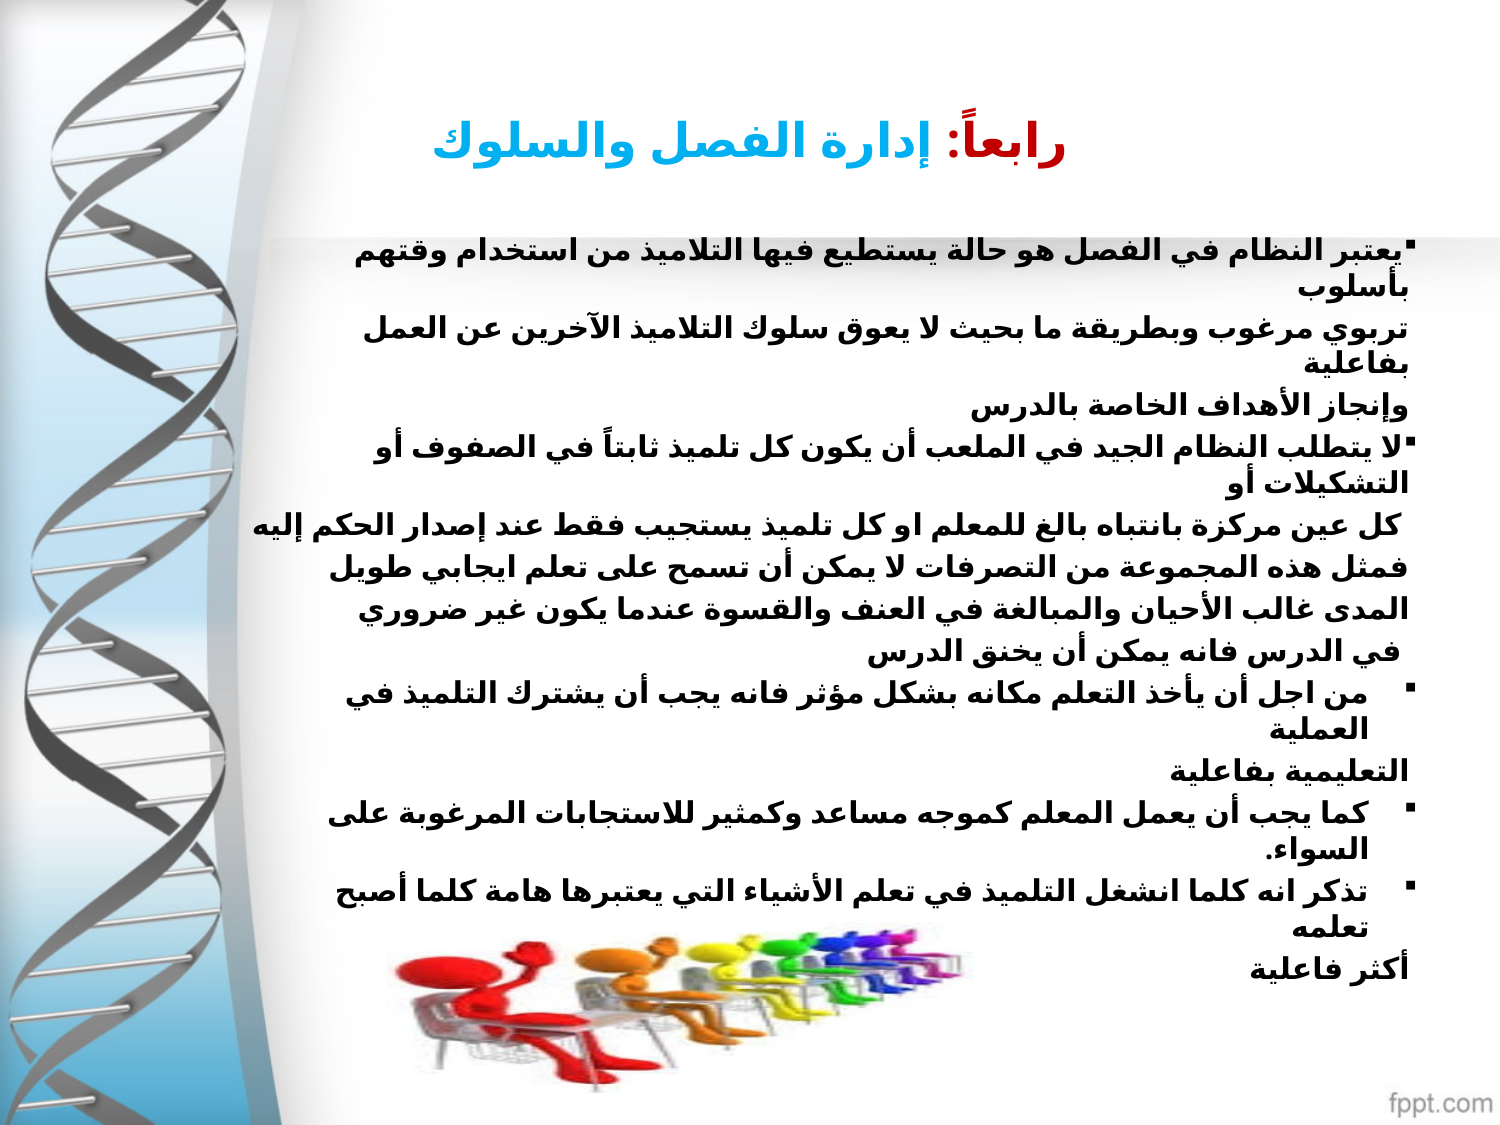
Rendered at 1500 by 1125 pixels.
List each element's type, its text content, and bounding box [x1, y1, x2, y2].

list يعتبر النظام في الفصل هو حالة يستطيع فيها التلاميذ من استخدام وقتهم بأسلوب تربوي مرغوب وبطريقة ما بحيث لا يعوق سلوك التلاميذ الآخرين عن العمل بفاعلية وإنجاز الأهداف الخاصة بالدرس لا يتطلب النظام الجيد في الملعب أن يكون كل تلميذ ثابتاً في الصفوف أو التشكيلات أو كل عين مركزة بانتباه بالغ للمعلم او كل تلميذ يستجيب فقط عند إصدار الحكم إليه فمثل هذه المجموعة من التصرفات لا يمكن أن تسمح على تعلم ايجابي طويل المدى غالب الأحيان والمبالغة في العنف والقسوة عندما يكون غير ضروري في الدرس فانه يمكن أن يخنق الدرس من اجل أن يأخذ التعلم مكانه بشكل مؤثر فانه يجب أن يشترك التلميذ في العملية التعليمية بفاعلية كما يجب أن يعمل المعلم كموجه مساعد وكمثير للاستجابات المرغوبة على السواء. تذكر انه كلما انشغل التلميذ في تعلم الأشياء التي يعتبرها هامة كلما أصبح تعلمه أكثر فاعلية [234, 222, 1425, 1005]
title رابعاً: إدارة الفصل والسلوك [75, 45, 1425, 233]
picture [386, 913, 973, 1104]
